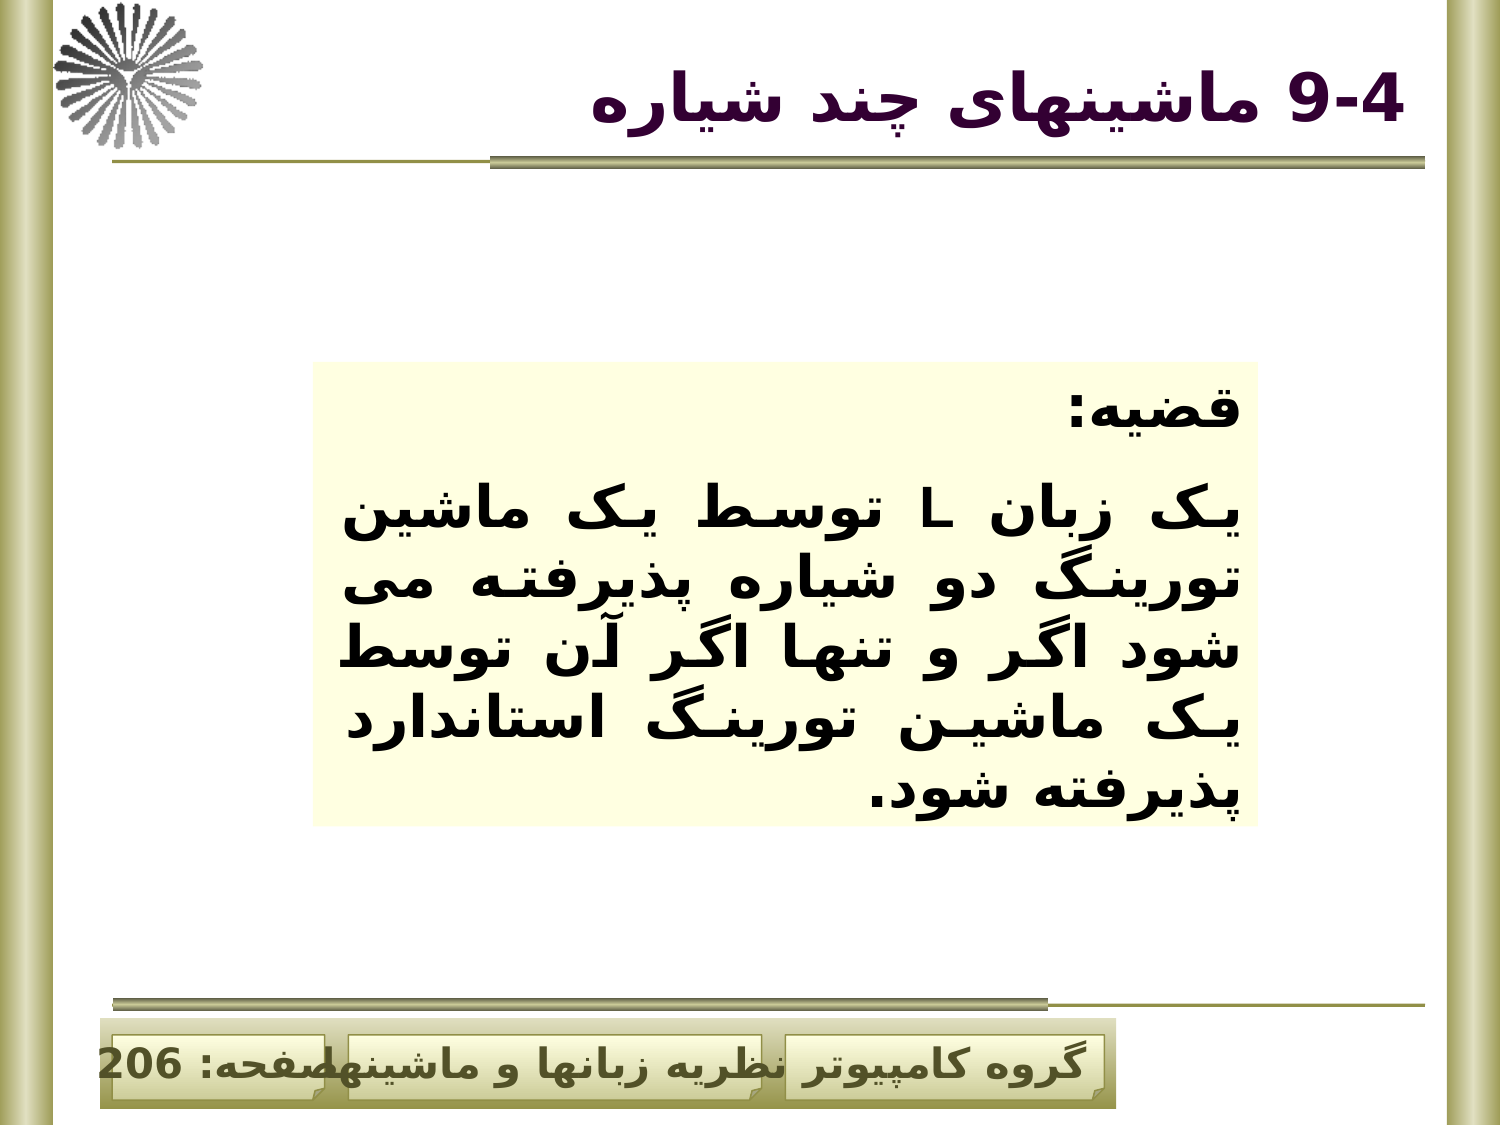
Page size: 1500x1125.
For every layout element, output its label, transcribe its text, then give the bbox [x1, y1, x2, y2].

title 9-4 ماشینهای چند شیاره [557, 42, 1423, 147]
text_box قضیه: یک زبان L توسط یک ماشین تورینگ دو شیاره پذیرفته می شود اگر و تنها اگر آن توسط یک ماشین تورینگ استاندارد پذیرفته شود. [312, 361, 1258, 827]
